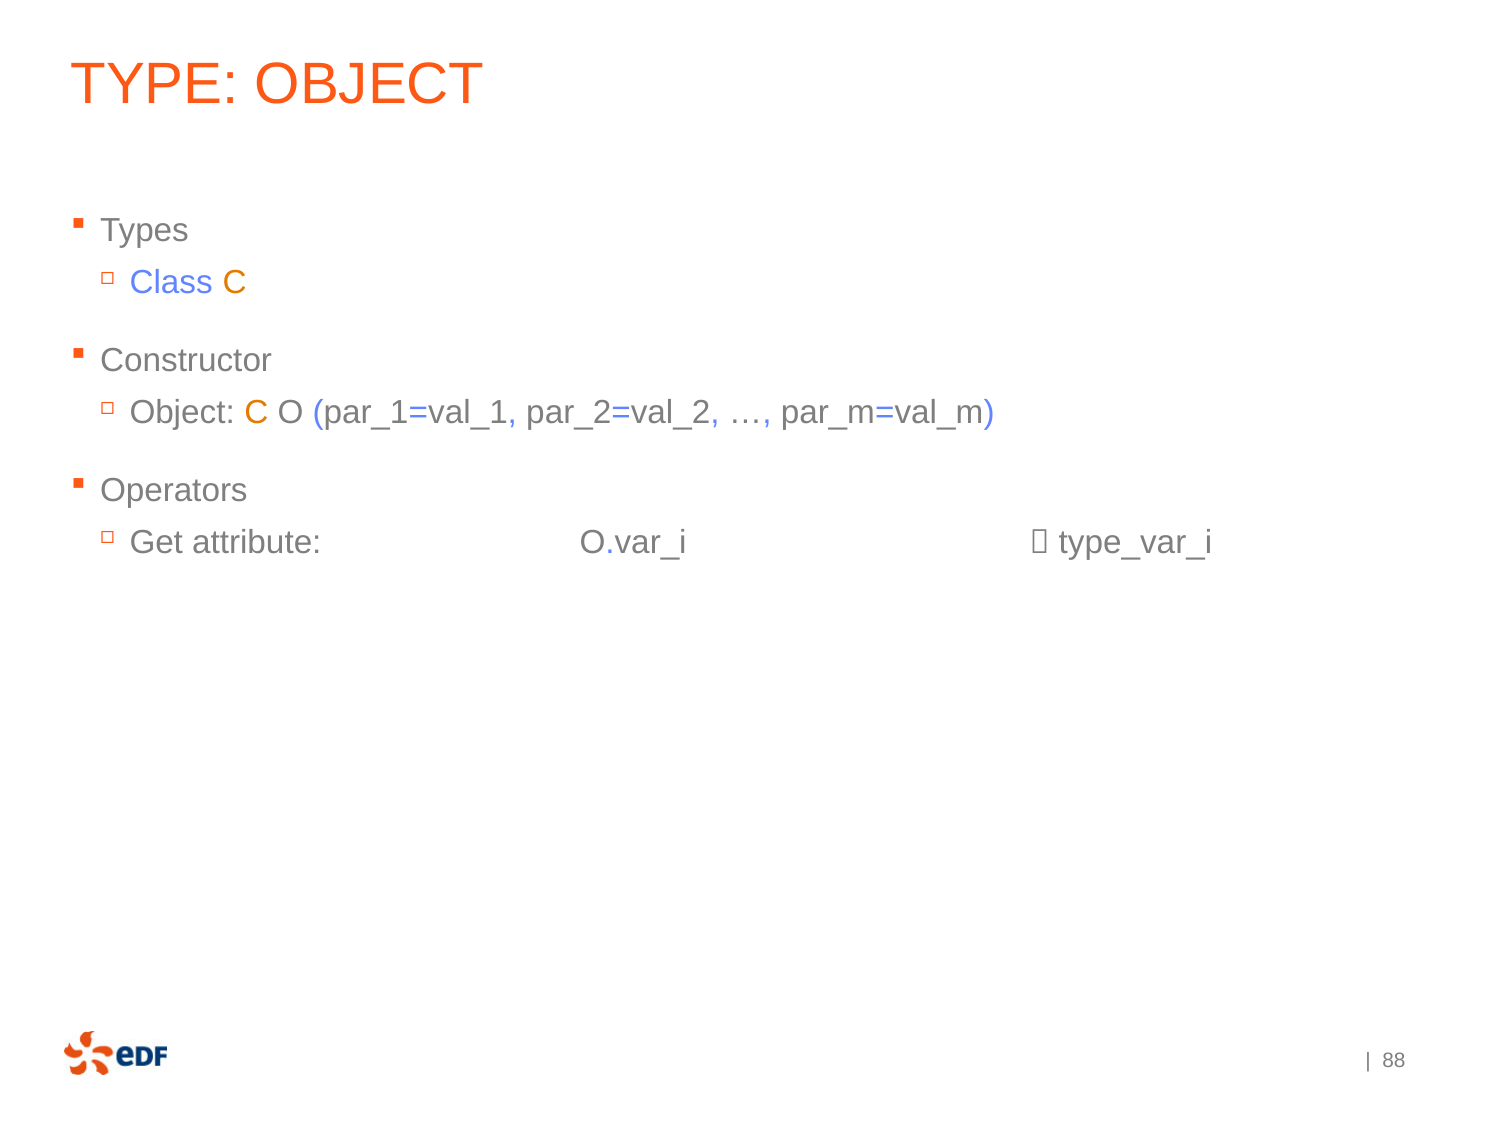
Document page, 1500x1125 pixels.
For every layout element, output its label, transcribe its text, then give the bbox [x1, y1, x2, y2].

list Types Class C Constructor Object: C O (par_1=val_1, par_2=val_2, …, par_m=val_m) Operators Get attribute: O.var_i  type_var_i [64, 208, 1471, 1005]
title Type: object [64, 45, 1436, 185]
picture [64, 1031, 167, 1075]
